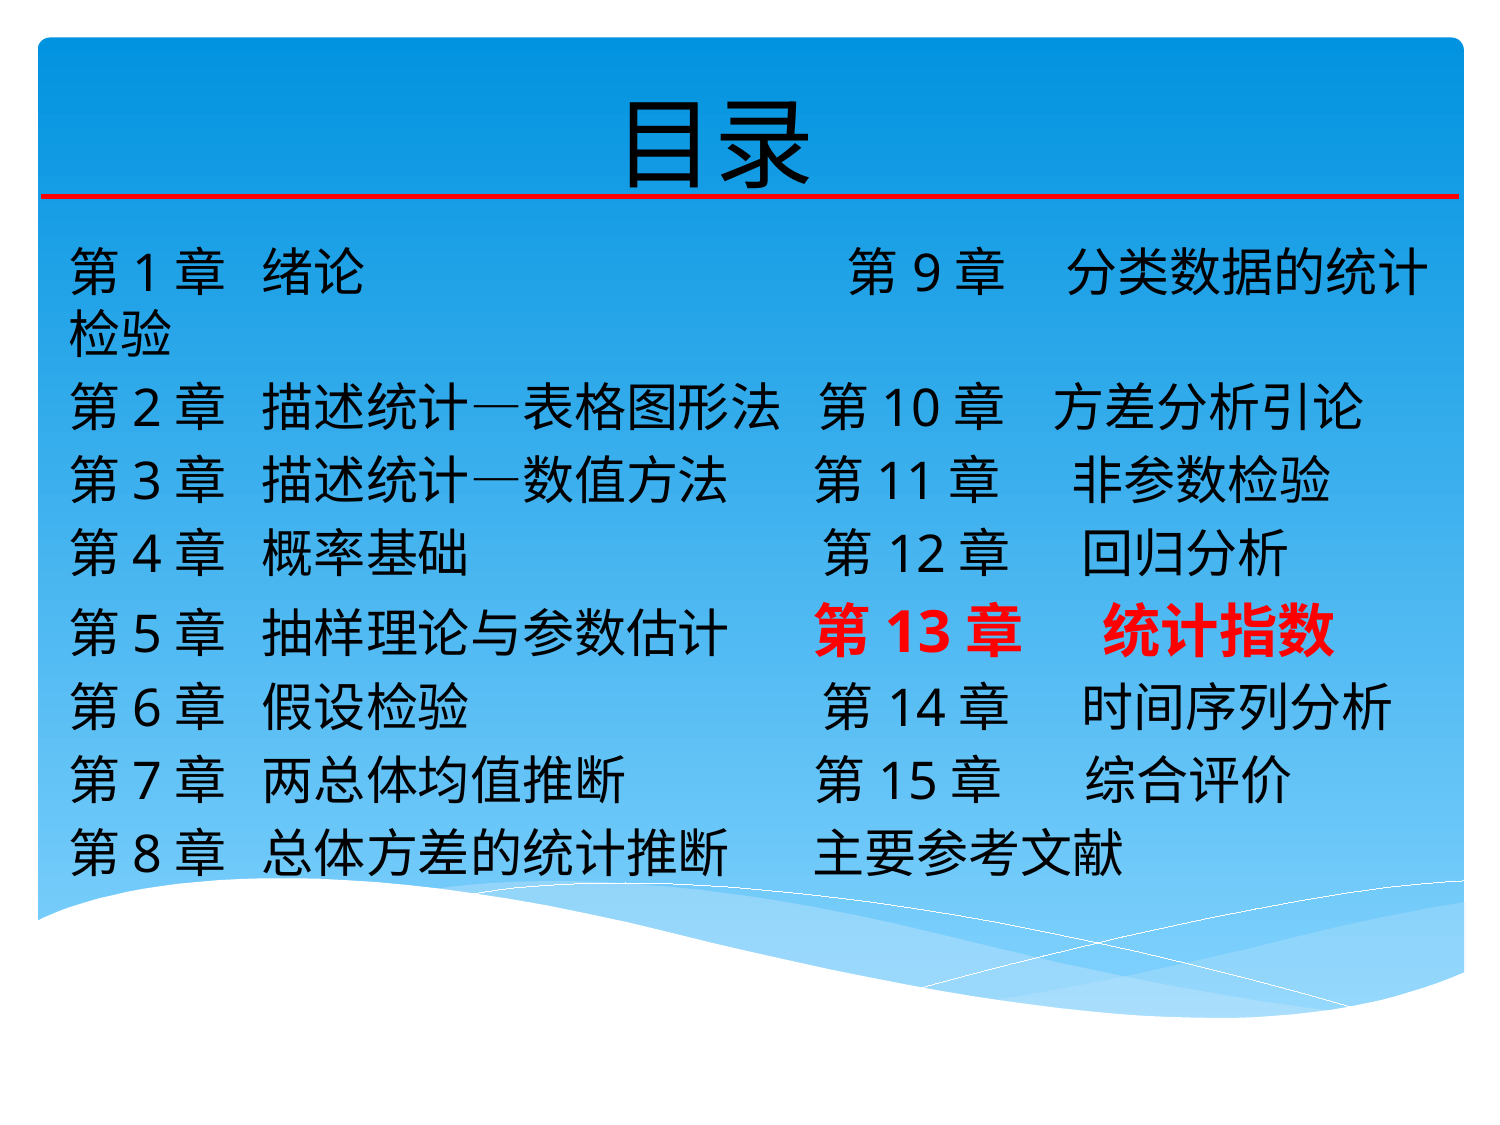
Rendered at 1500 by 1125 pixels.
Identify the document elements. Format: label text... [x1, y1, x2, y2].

subtitle 第1章 绪论 第9章 分类数据的统计检验 第2章 描述统计—表格图形法 第10章 方差分析引论 第3章 描述统计—数值方法 第11章 非参数检验 第4章 概率基础 第12章 回归分析 第5章 抽样理论与参数估计 第13章 统计指数 第6章 假设检验 第14章 时间序列分析 第7章 两总体均值推断 第15章 综合评价 第8章 总体方差的统计推断 主要参考文献 [53, 231, 1471, 1035]
title 目录 [76, 90, 1352, 194]
title 目录 [76, 205, 1352, 209]
